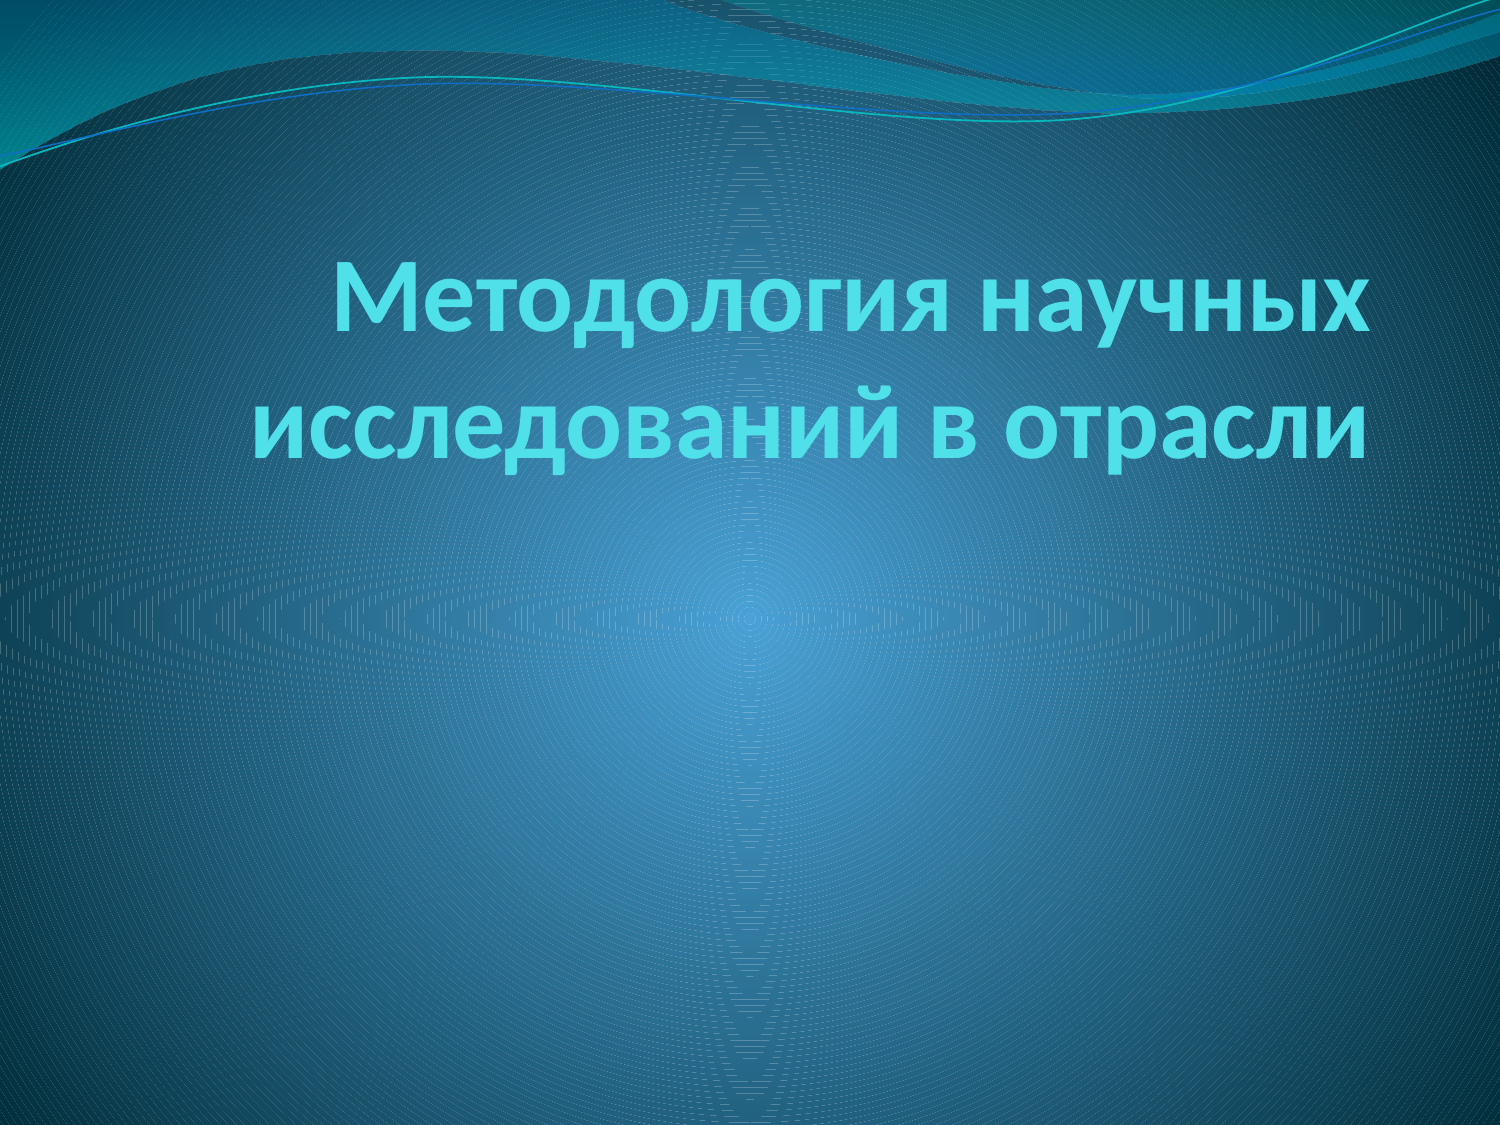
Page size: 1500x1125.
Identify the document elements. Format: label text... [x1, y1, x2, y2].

title Методология научных исследований в отрасли [100, 125, 1376, 480]
